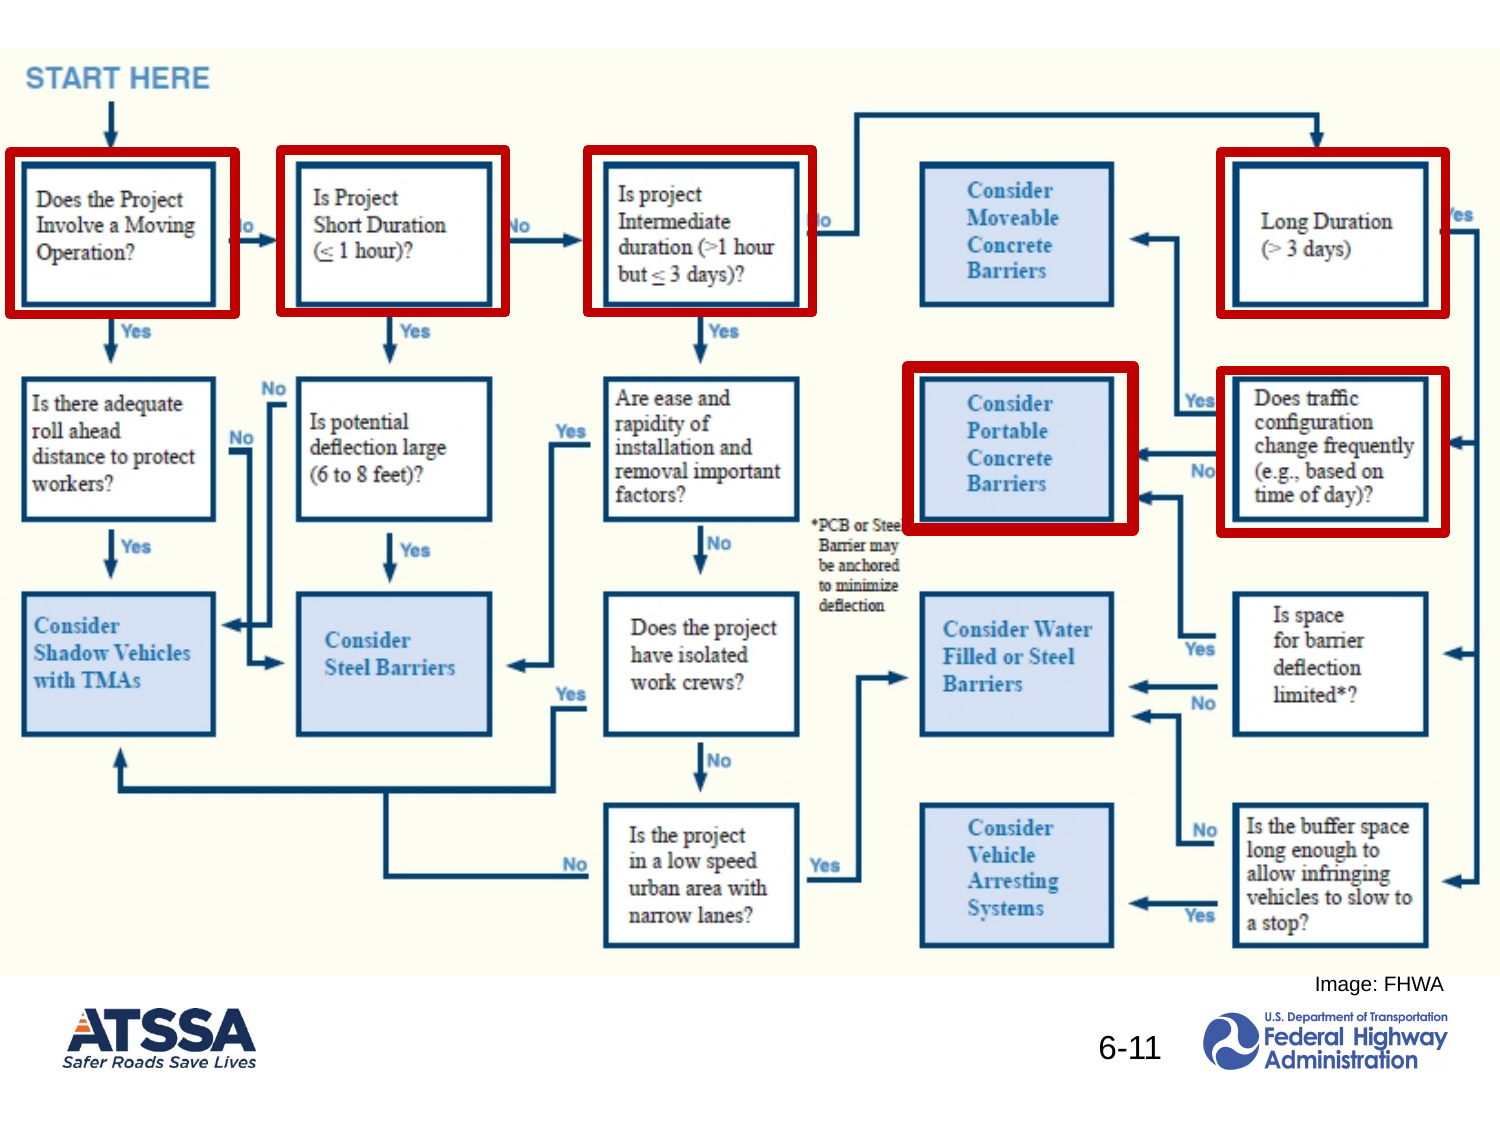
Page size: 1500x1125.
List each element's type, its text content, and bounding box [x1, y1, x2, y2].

picture [62, 1008, 256, 1068]
text_box Image: FHWA [1299, 983, 1500, 1003]
picture [0, 49, 1500, 976]
picture [1200, 1008, 1450, 1072]
